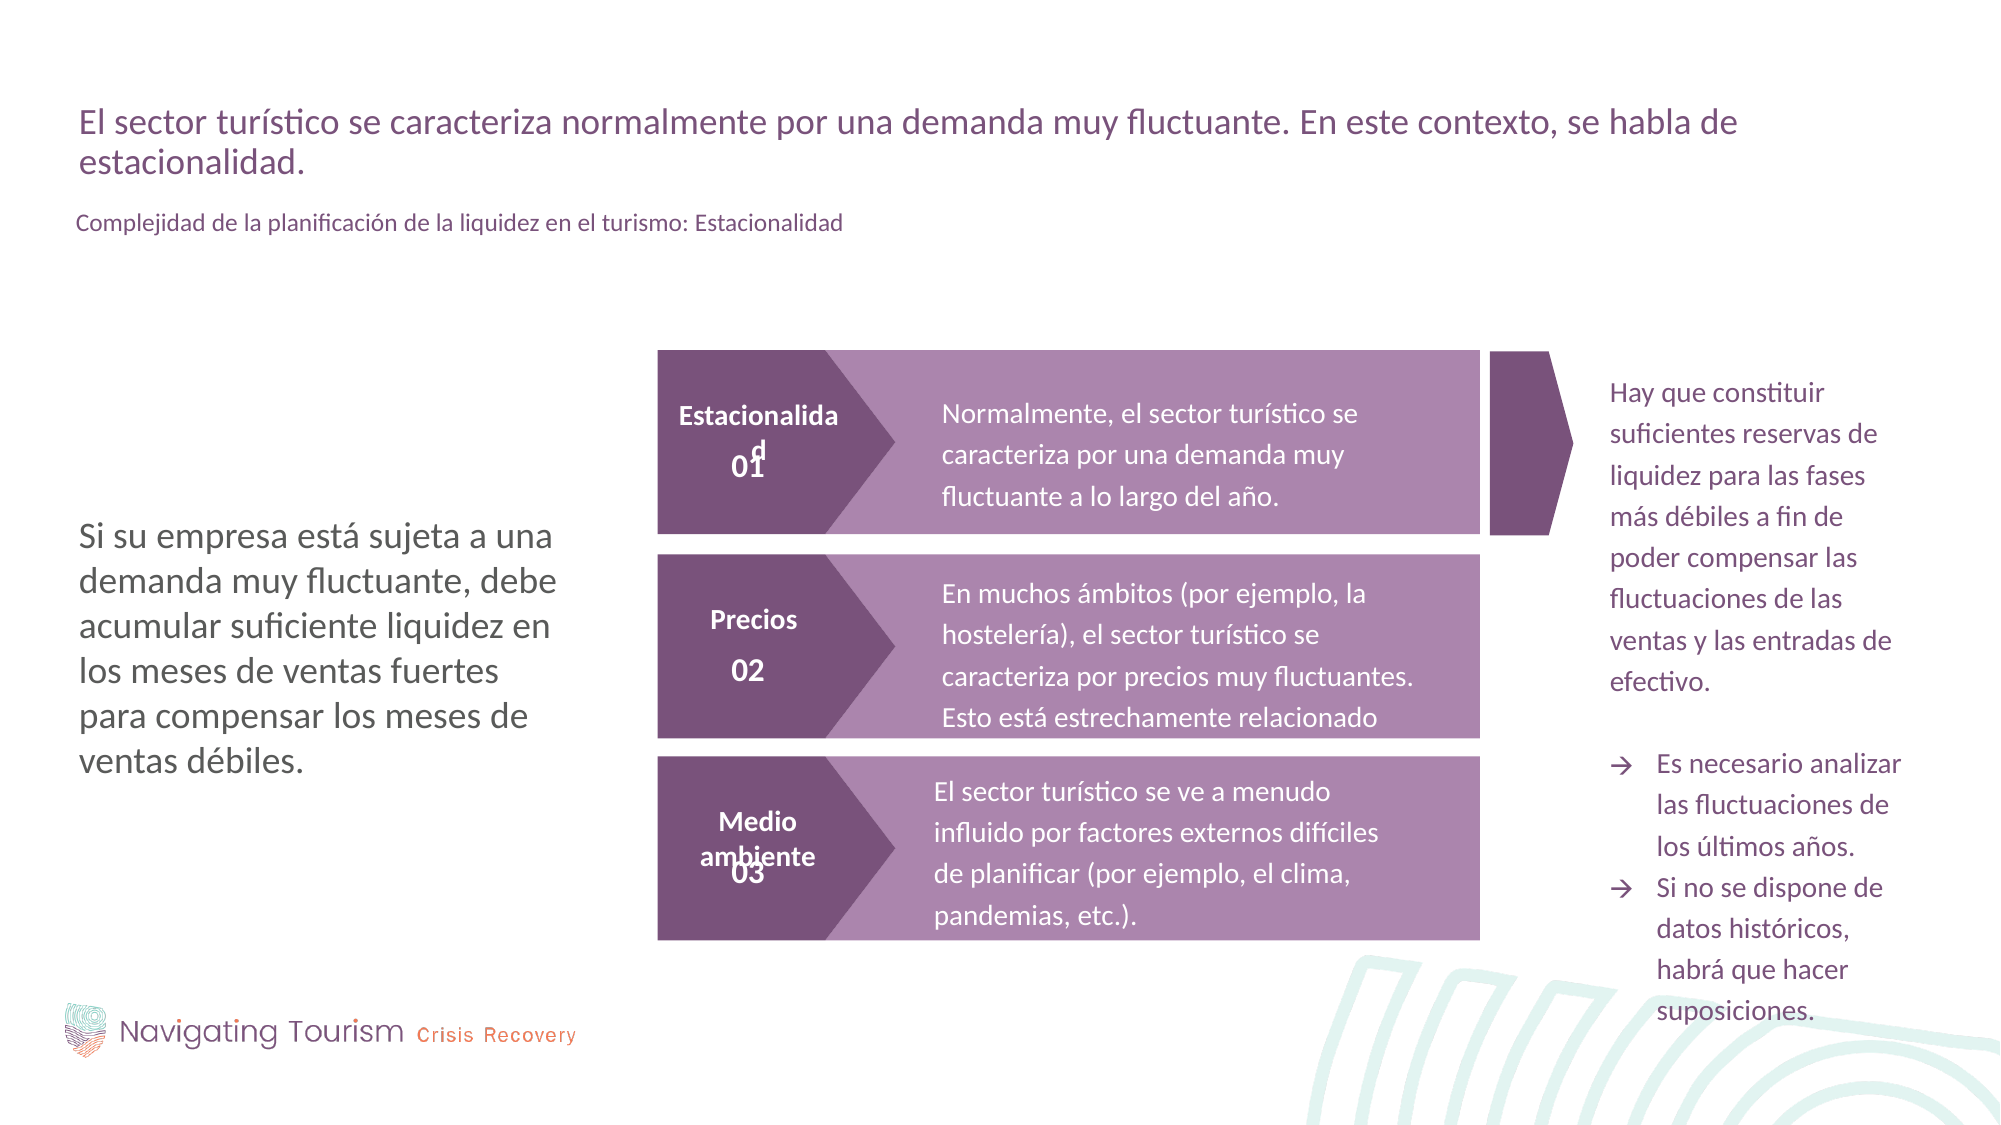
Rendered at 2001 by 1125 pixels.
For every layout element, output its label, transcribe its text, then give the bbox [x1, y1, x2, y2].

text_box [826, 756, 1480, 941]
text_box [657, 804, 896, 941]
text_box [657, 554, 896, 739]
text_box Estacionalidad [662, 388, 856, 474]
text_box El sector turístico se ve a menudo influido por factores externos difíciles de planificar (por ejemplo, el clima, pandemias, etc.). [918, 758, 1427, 939]
picture [1298, 955, 2000, 1125]
text_box [826, 350, 1480, 535]
text_box [1489, 351, 1574, 536]
text_box 01 [728, 443, 768, 484]
text_box 02 [728, 647, 768, 688]
text_box Normalmente, el sector turístico se caracteriza por una demanda muy fluctuante a lo largo del año. [926, 380, 1434, 520]
list Si su empresa está sujeta a una demanda muy fluctuante, debe acumular suficiente liquidez en los meses de ventas fuertes para compensar los meses de ventas débiles. [63, 268, 588, 1025]
text_box Hay que constituir suficientes reservas de liquidez para las fases más débiles a fin de poder compensar las fluctuaciones de las ventas y las entradas de efectivo. Es necesario analizar las fluctuaciones de los últimos años. Si no se dispone de datos históricos, habrá que hacer suposiciones. [1594, 359, 1930, 1035]
list El sector turístico se caracteriza normalmente por una demanda muy fluctuante. En este contexto, se habla de estacionalidad. [63, 94, 1946, 191]
text_box [657, 756, 854, 794]
picture [112, 1025, 577, 1056]
text_box [826, 554, 1480, 739]
list Complejidad de la planificación de la liquidez en el turismo: Estacionalidad [60, 202, 1946, 245]
text_box [657, 350, 896, 535]
text_box Precios [693, 593, 815, 643]
text_box Medio ambiente [654, 794, 862, 880]
picture [65, 1025, 111, 1061]
text_box 03 [728, 849, 768, 890]
text_box En muchos ámbitos (por ejemplo, la hostelería), el sector turístico se caracteriza por precios muy fluctuantes. Esto está estrechamente relacionado con la estacionalidad. [926, 560, 1434, 756]
